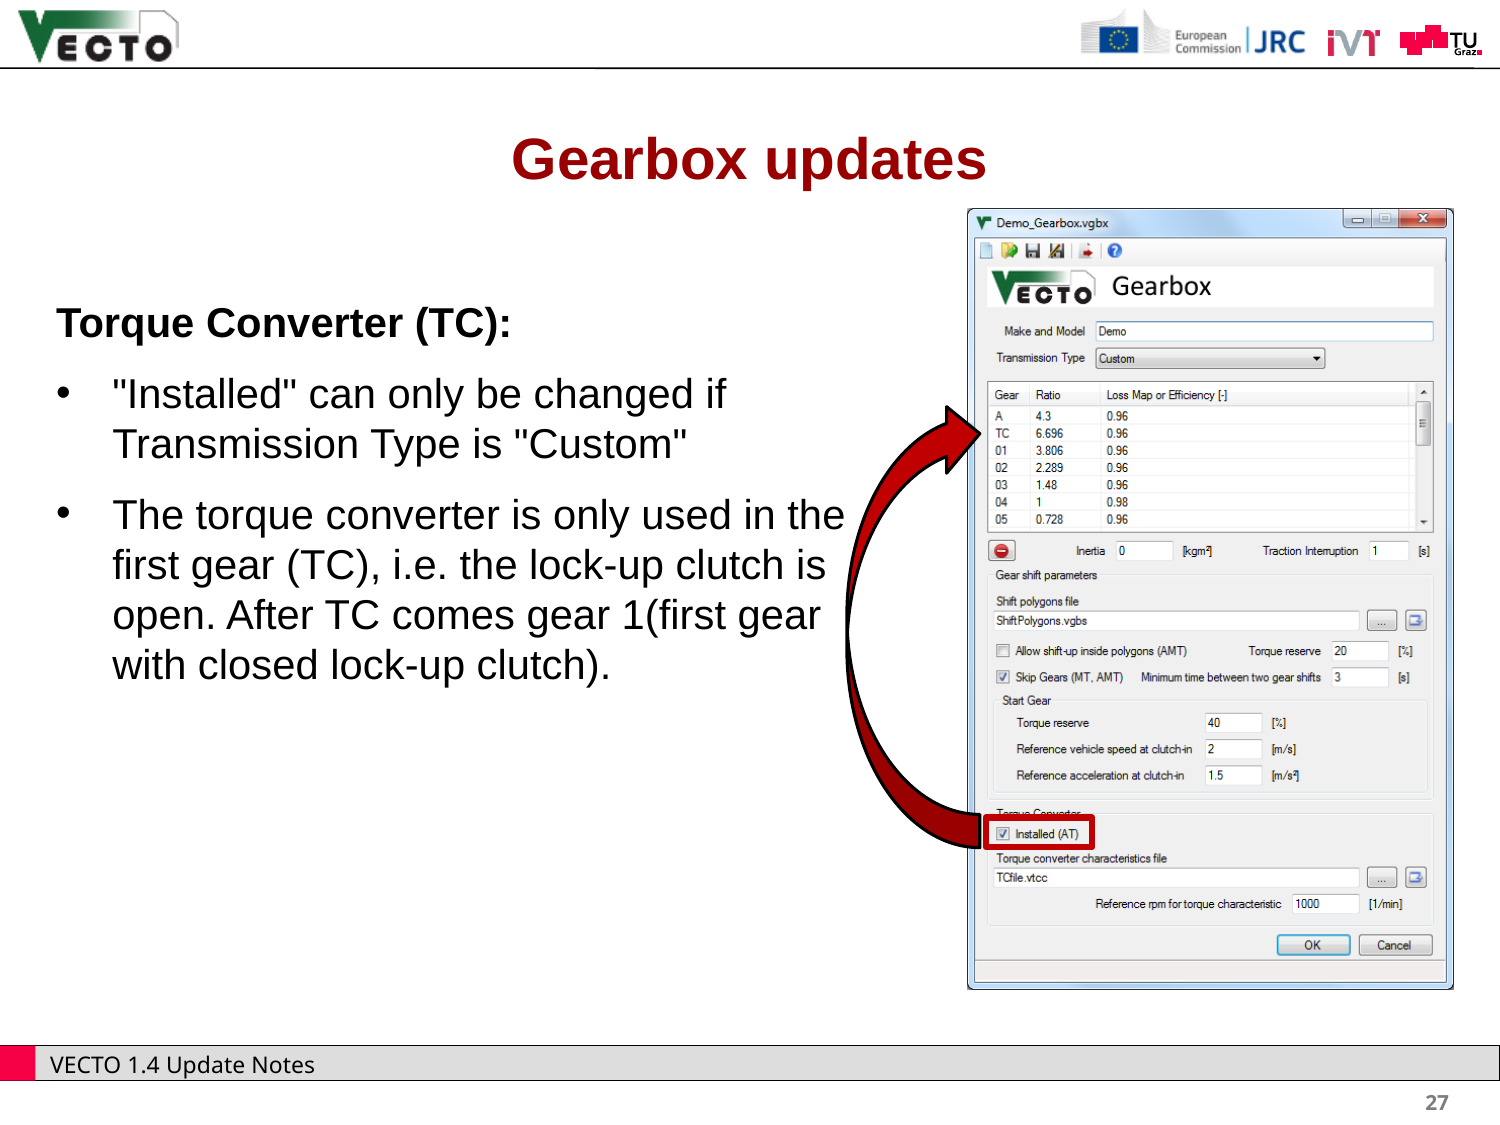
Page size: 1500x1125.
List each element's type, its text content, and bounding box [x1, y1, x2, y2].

picture [1328, 30, 1380, 56]
title Gearbox updates [0, 127, 1500, 185]
picture [966, 207, 1454, 990]
text_box Torque Converter (TC): "Installed" can only be changed if Transmission Type is "Custom" The torque converter is only used in the first gear (TC), i.e. the lock-up clutch is open. After TC comes gear 1(first gear with closed lock-up clutch). [41, 288, 869, 695]
text_box [846, 406, 961, 846]
picture [17, 9, 179, 65]
picture [1080, 7, 1306, 54]
